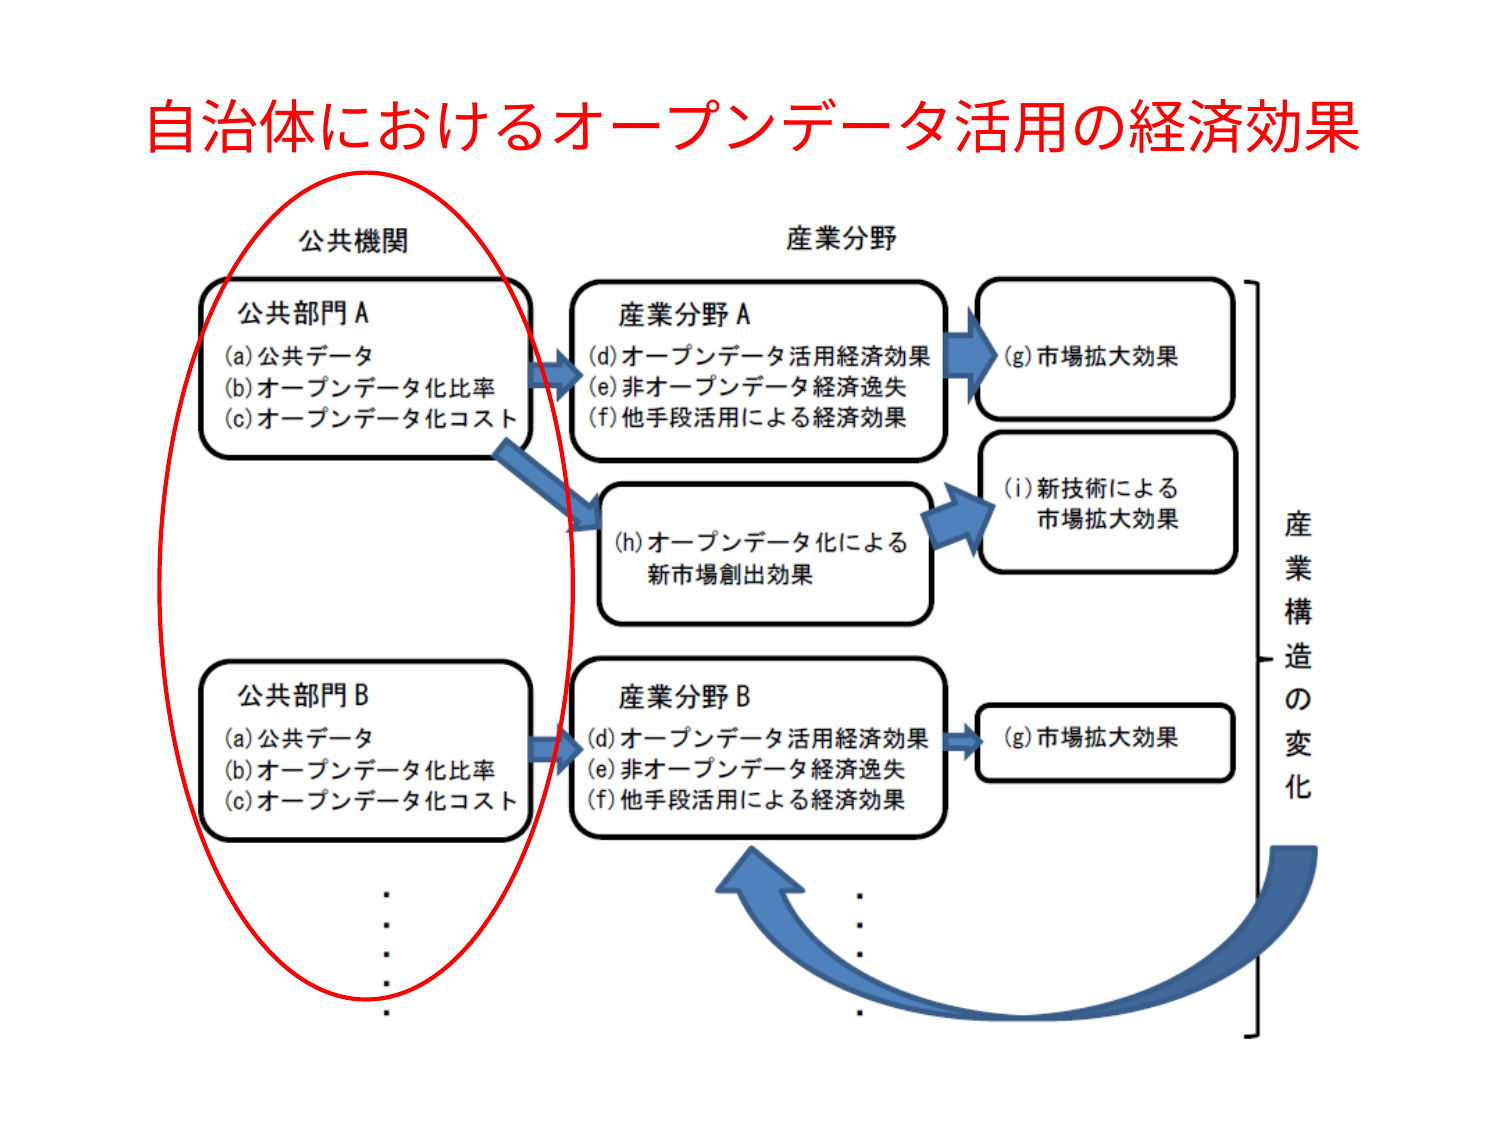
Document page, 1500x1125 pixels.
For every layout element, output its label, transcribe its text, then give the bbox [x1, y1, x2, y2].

text_box [157, 409, 177, 763]
title 自治体におけるオープンデータ活用の経済効果 [76, 31, 1427, 219]
text_box [315, 170, 418, 183]
picture [182, 184, 1375, 1071]
